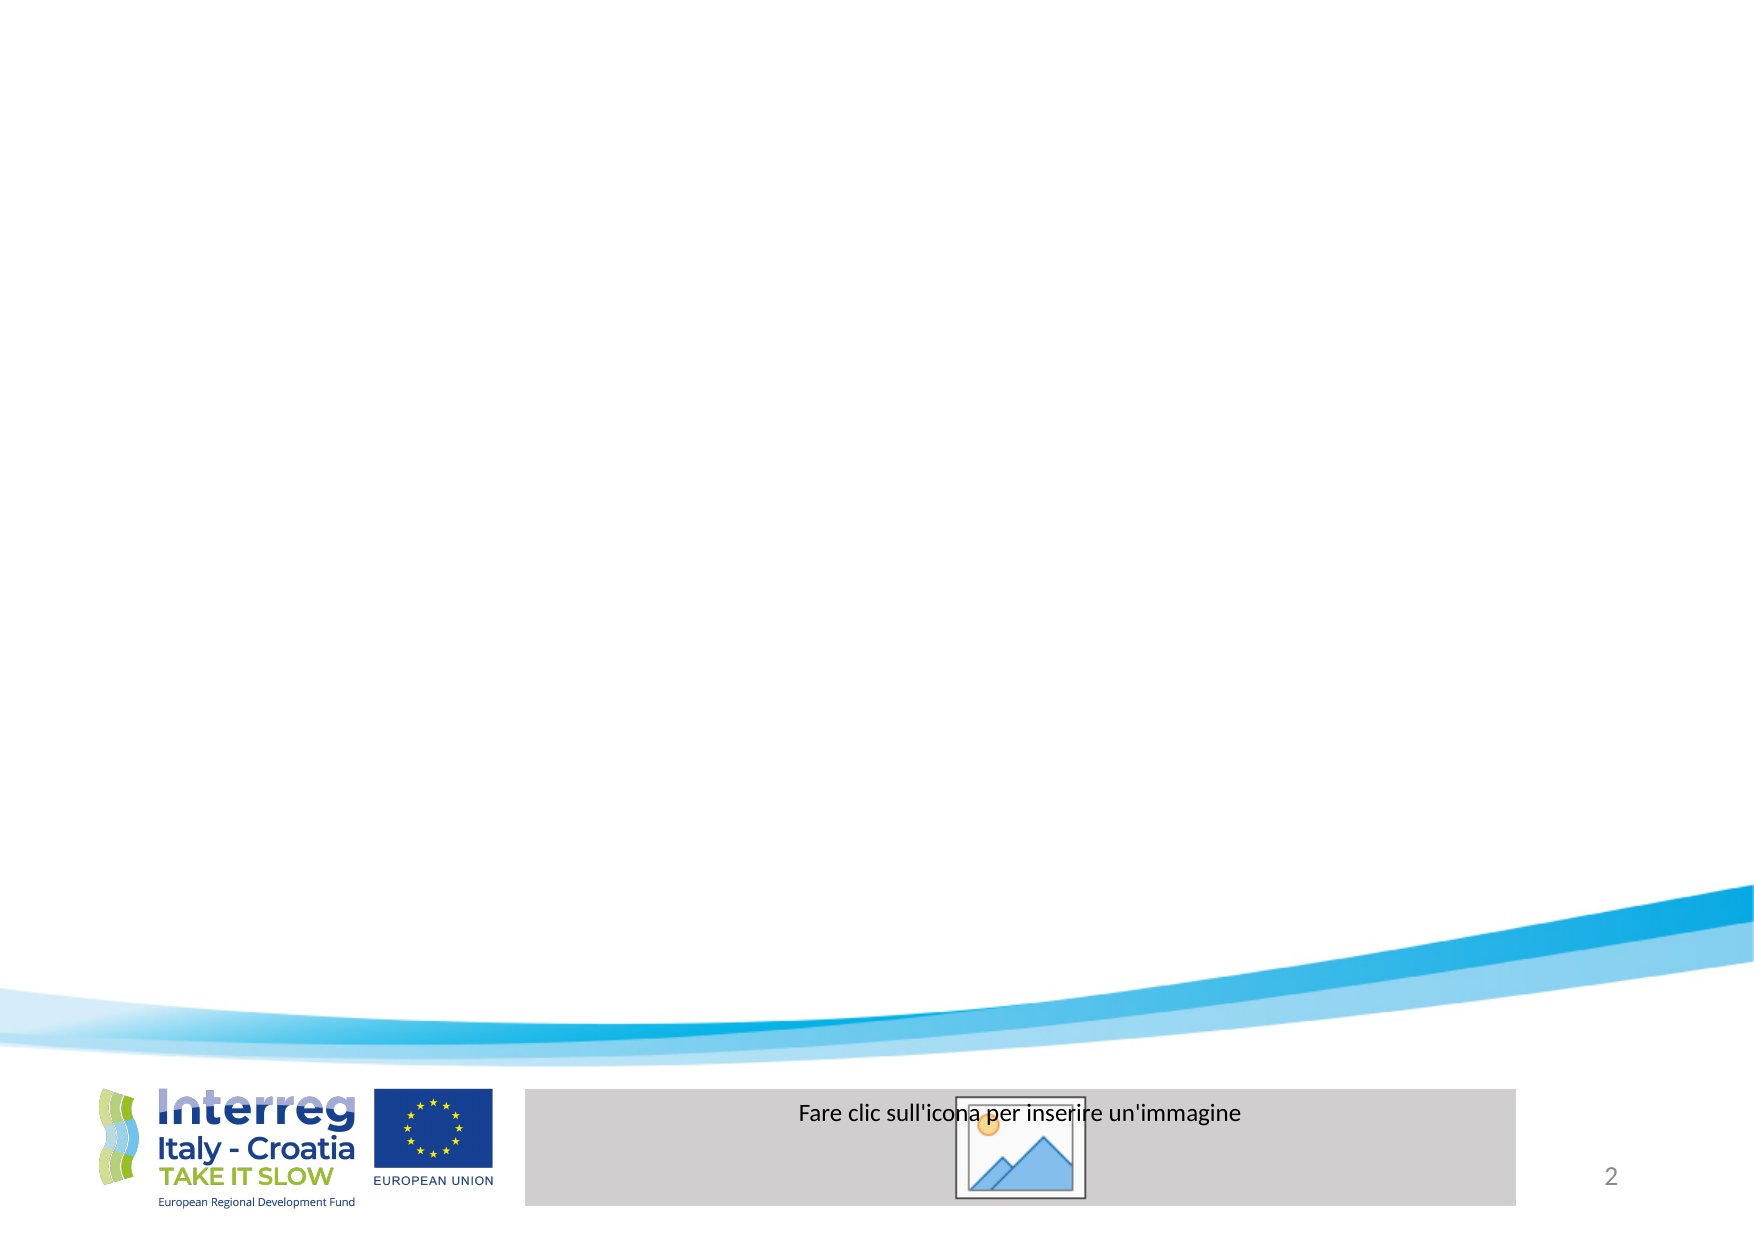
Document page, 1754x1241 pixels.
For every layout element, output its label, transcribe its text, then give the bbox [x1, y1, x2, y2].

picture [0, 884, 1754, 1219]
slide_number 2 [1521, 1132, 1634, 1216]
